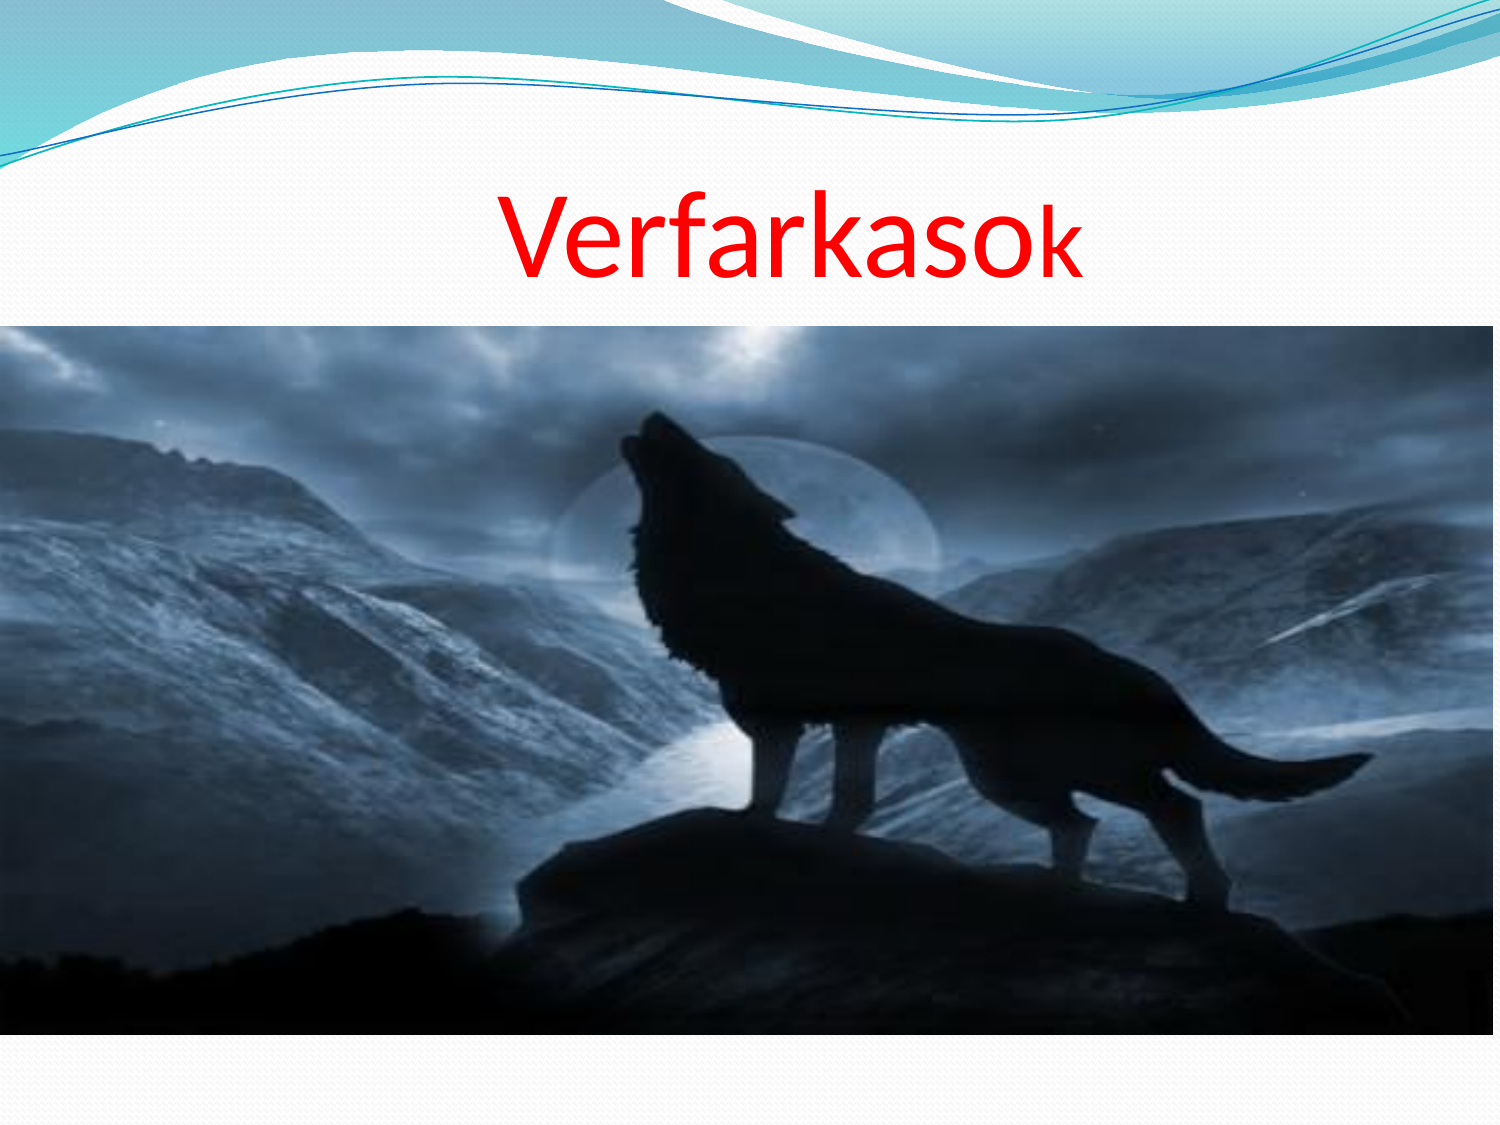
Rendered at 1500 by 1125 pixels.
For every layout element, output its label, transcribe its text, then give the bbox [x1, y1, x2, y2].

picture [0, 326, 1493, 1036]
title Verfarkasok [75, 115, 1425, 303]
